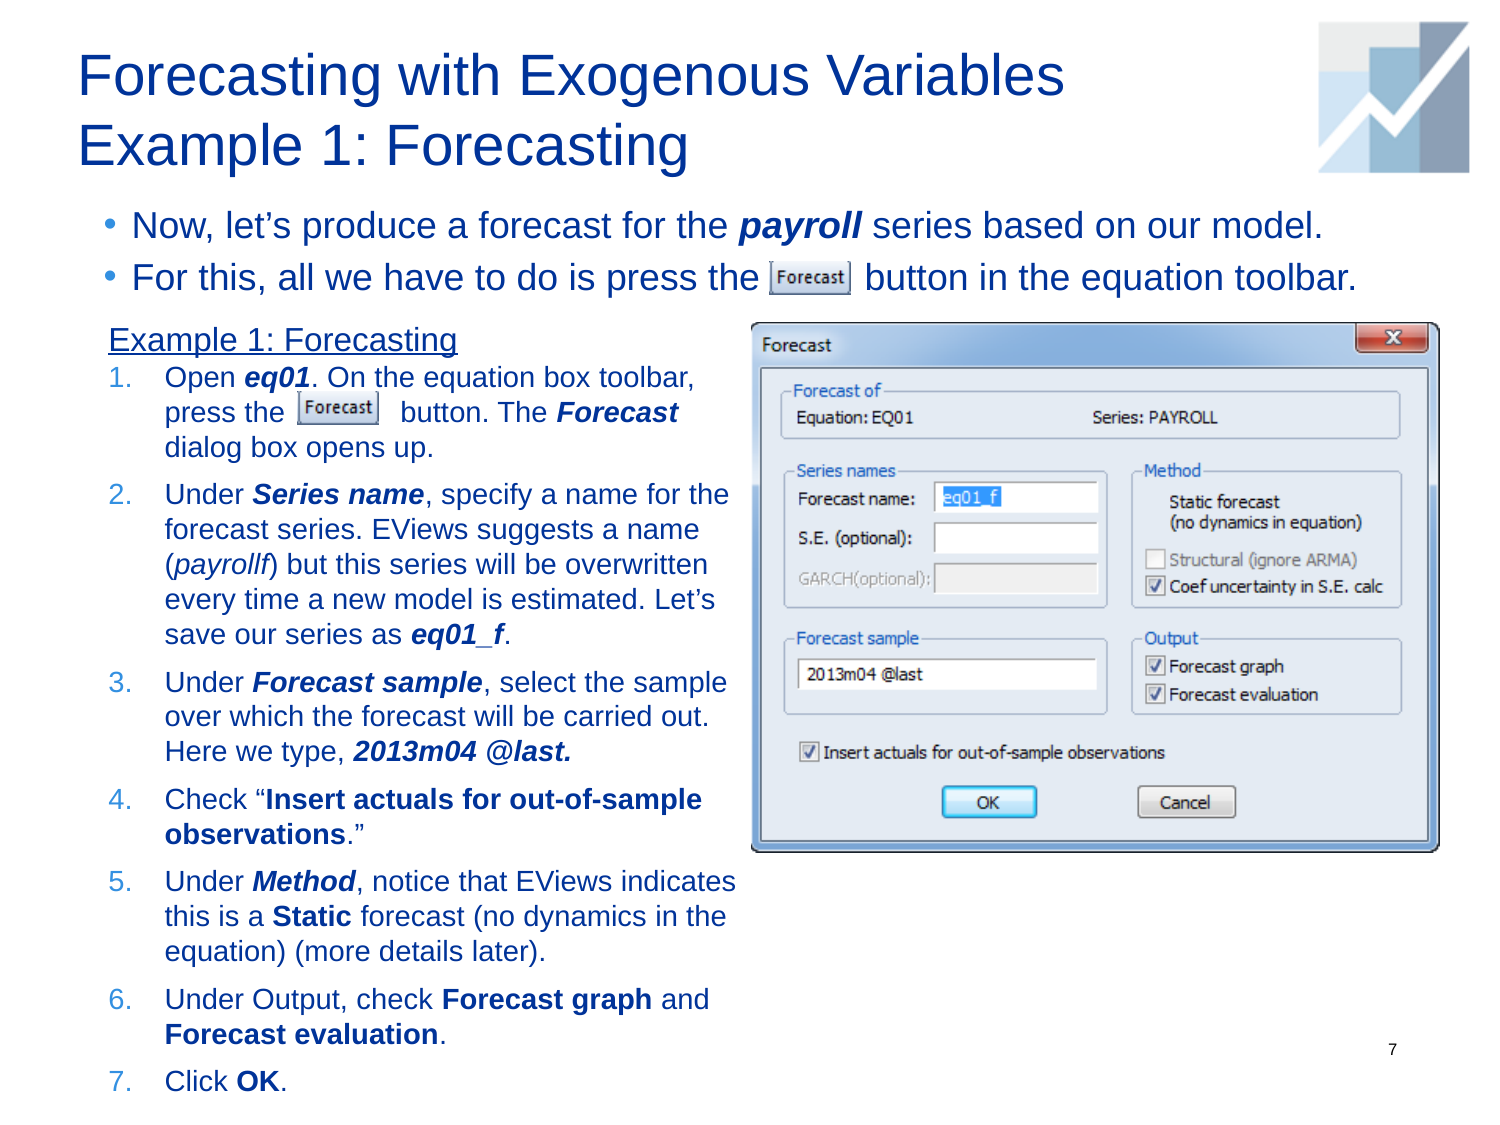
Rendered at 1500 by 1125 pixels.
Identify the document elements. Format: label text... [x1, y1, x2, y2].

list Now, let’s produce a forecast for the payroll series based on our model. For this, all we have to do is press the button in the equation toolbar. [88, 193, 1473, 328]
picture [768, 261, 851, 295]
picture [1300, 11, 1479, 181]
title Forecasting with Exogenous Variables Example 1: Forecasting [62, 0, 1297, 185]
text_box Example 1: Forecasting Open eq01. On the equation box toolbar, press the button. The Forecast dialog box opens up. Under Series name, specify a name for the forecast series. EViews suggests a name (payrollf) but this series will be overwritten every time a new model is estimated. Let’s save our series as eq01_f. Under Forecast sample, select the sample over which the forecast will be carried out. Here we type, 2013m04 @last. Check “Insert actuals for out-of-sample observations.” Under Method, notice that EViews indicates this is a Static forecast (no dynamics in the equation) (more details later). Under Output, check Forecast graph and Forecast evaluation. Click OK. [93, 310, 770, 1052]
slide_number 7 [1262, 1015, 1413, 1067]
picture [751, 322, 1440, 853]
picture [297, 391, 380, 425]
